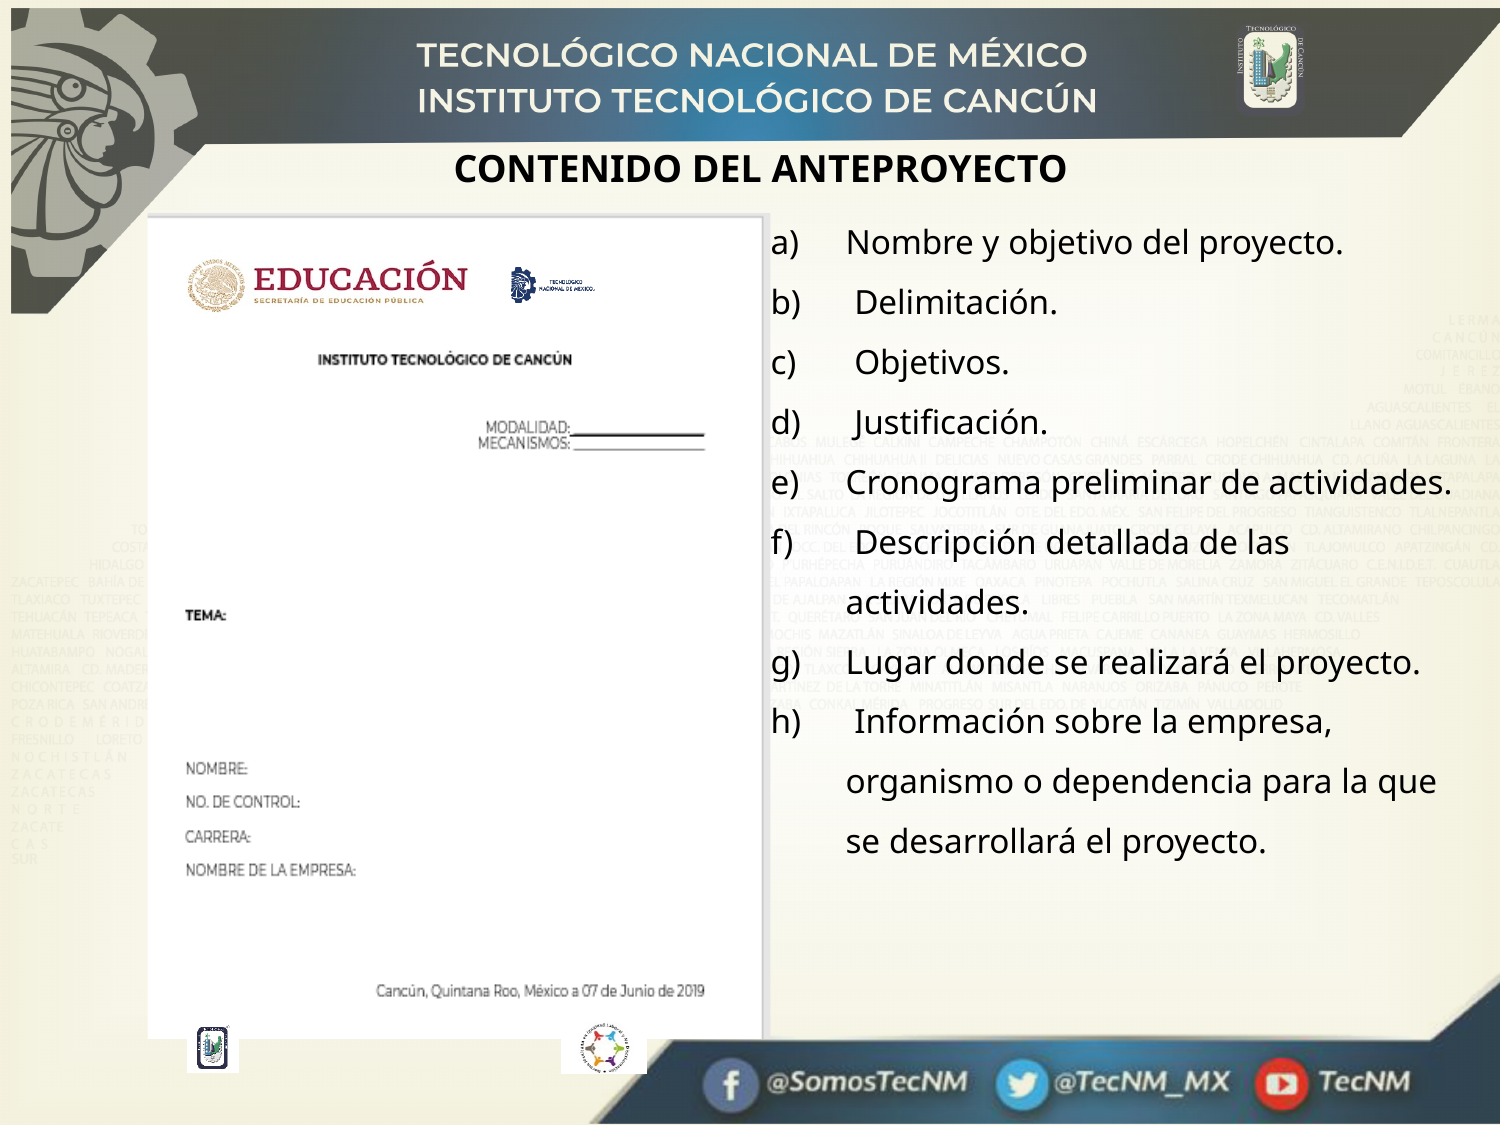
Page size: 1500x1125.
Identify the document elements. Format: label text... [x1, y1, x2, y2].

text_box Nombre y objetivo del proyecto. Delimitación. Objetivos. Justificación. Cronograma preliminar de actividades. Descripción detallada de las actividades. Lugar donde se realizará el proyecto. Información sobre la empresa, organismo o dependencia para la que se desarrollará el proyecto. [755, 194, 1486, 868]
text_box CONTENIDO DEL ANTEPROYECTO [301, 137, 1211, 197]
picture [147, 213, 771, 1074]
